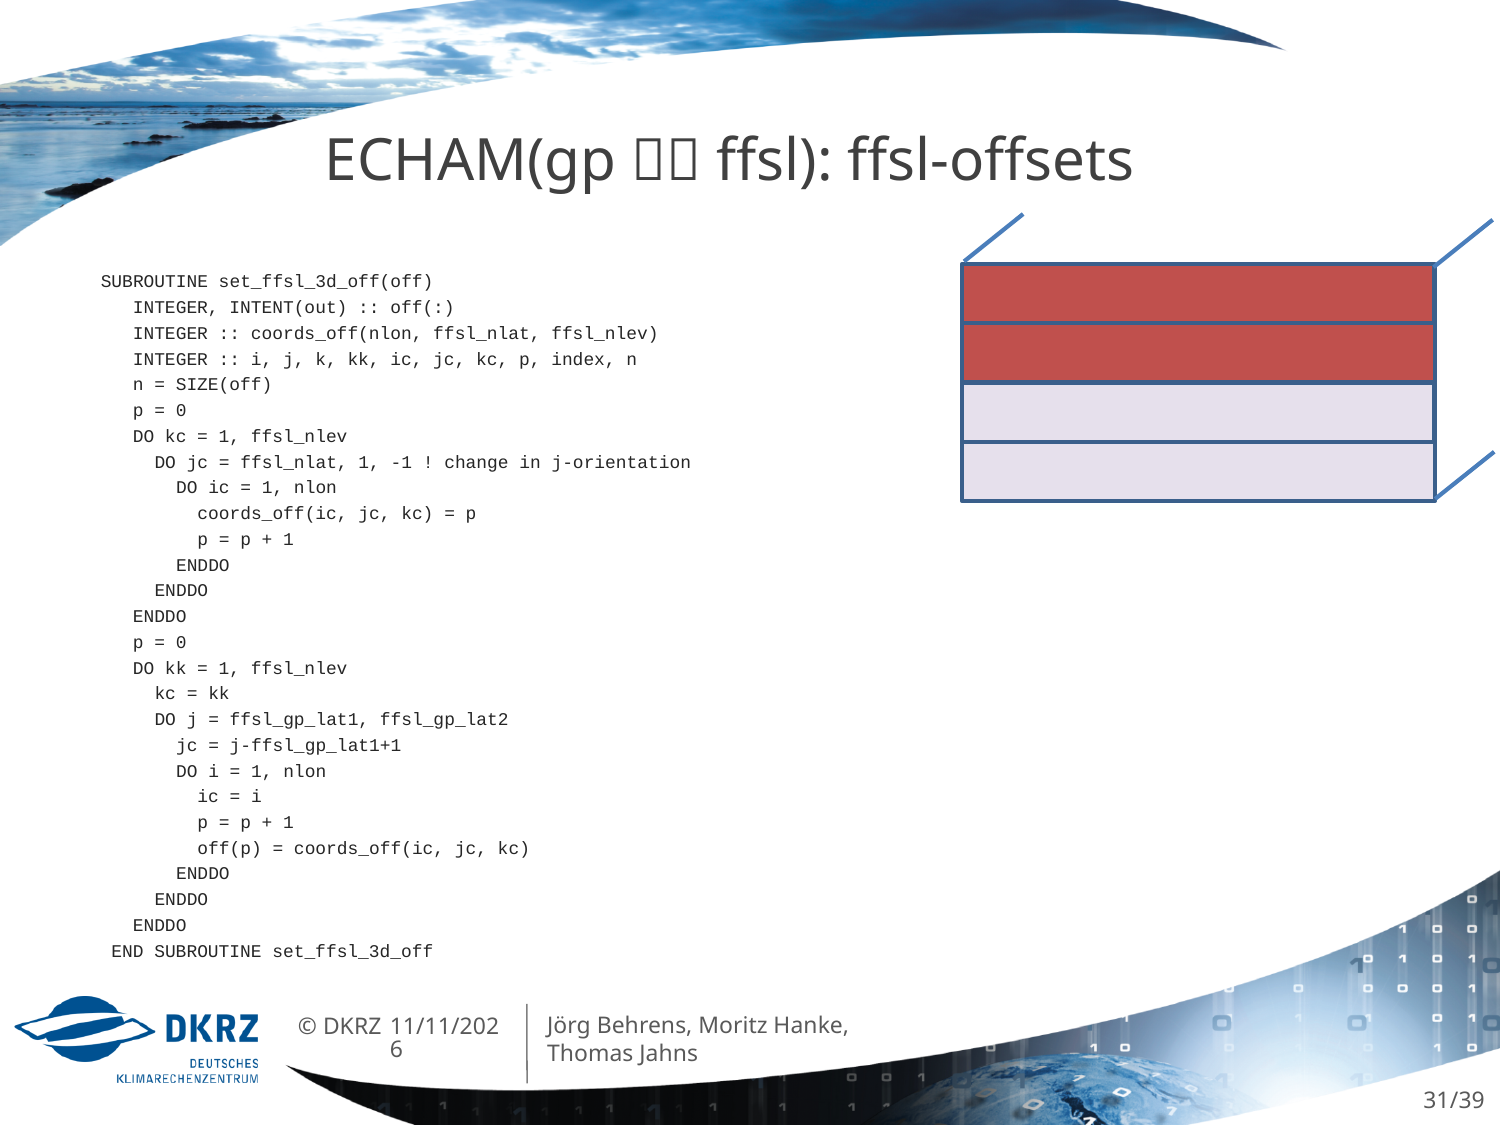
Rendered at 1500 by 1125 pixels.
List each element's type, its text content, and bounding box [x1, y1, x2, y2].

picture [14, 996, 258, 1083]
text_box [1433, 219, 1493, 268]
picture [0, 0, 1288, 246]
picture [285, 867, 1500, 1125]
title ECHAM(gp  ffsl): ffsl-offsets [88, 70, 1372, 244]
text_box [963, 213, 1024, 262]
text_box [960, 440, 1437, 503]
text_box [960, 262, 1437, 321]
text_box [1434, 451, 1495, 500]
list SUBROUTINE set_ffsl_3d_off(off) INTEGER, INTENT(out) :: off(:) INTEGER :: coords_off(nlon, ffsl_nlat, ffsl_nlev) INTEGER :: i, j, k, kk, ic, jc, kc, p, index, n n = SIZE(off) p = 0 DO kc = 1, ffsl_nlev DO jc = ffsl_nlat, 1, -1 ! change in j-orientation DO ic = 1, nlon coords_off(ic, jc, kc) = p p = p + 1 ENDDO ENDDO ENDDO p = 0 DO kk = 1, ffsl_nlev kc = kk DO j = ffsl_gp_lat1, ffsl_gp_lat2 jc = j-ffsl_gp_lat1+1 DO i = 1, nlon ic = i p = p + 1 off(p) = coords_off(ic, jc, kc) ENDDO ENDDO ENDDO END SUBROUTINE set_ffsl_3d_off [74, 210, 1426, 985]
text_box [960, 381, 1437, 441]
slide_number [375, 1004, 528, 1052]
slide_number 31 [1333, 1078, 1465, 1125]
text_box [960, 321, 1437, 381]
footer Jörg Behrens, Moritz Hanke, Thomas Jahns [532, 1003, 884, 1082]
